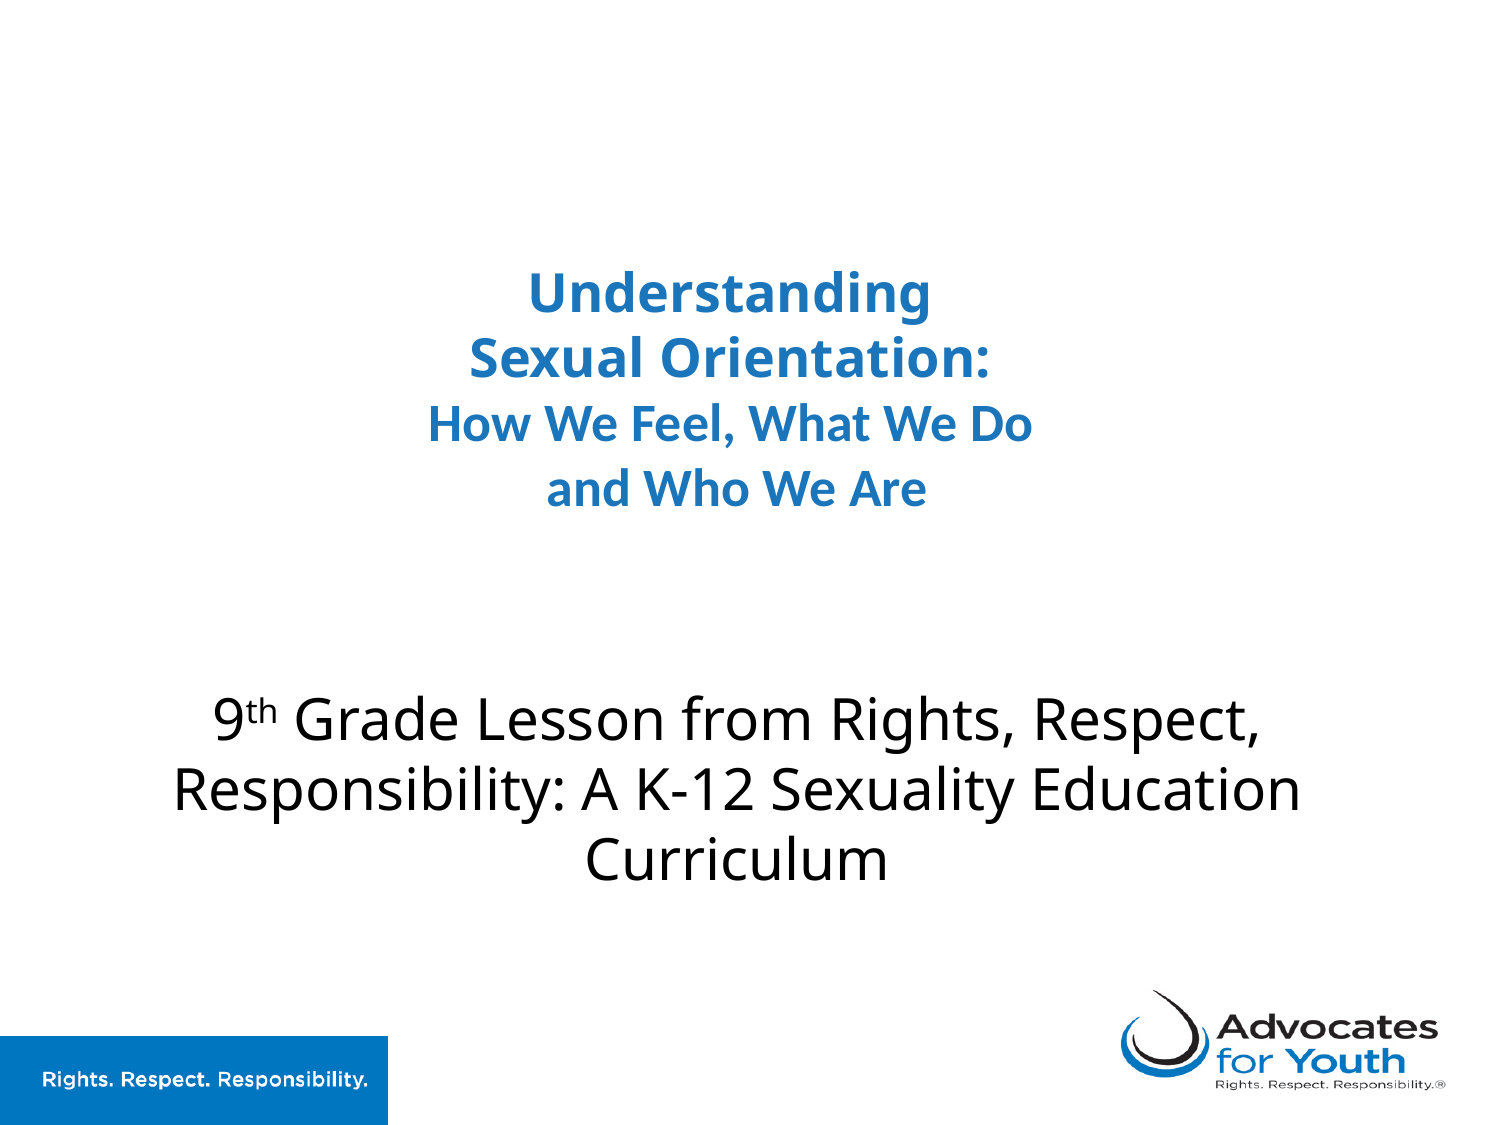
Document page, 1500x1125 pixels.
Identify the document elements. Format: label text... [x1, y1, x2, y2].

title Understanding Sexual Orientation: How We Feel, What We Do and Who We Are [87, 249, 1388, 591]
picture [0, 1036, 388, 1125]
picture [1087, 974, 1488, 1110]
subtitle 9th Grade Lesson from Rights, Respect, Responsibility: A K-12 Sexuality Education Curriculum [137, 675, 1338, 963]
